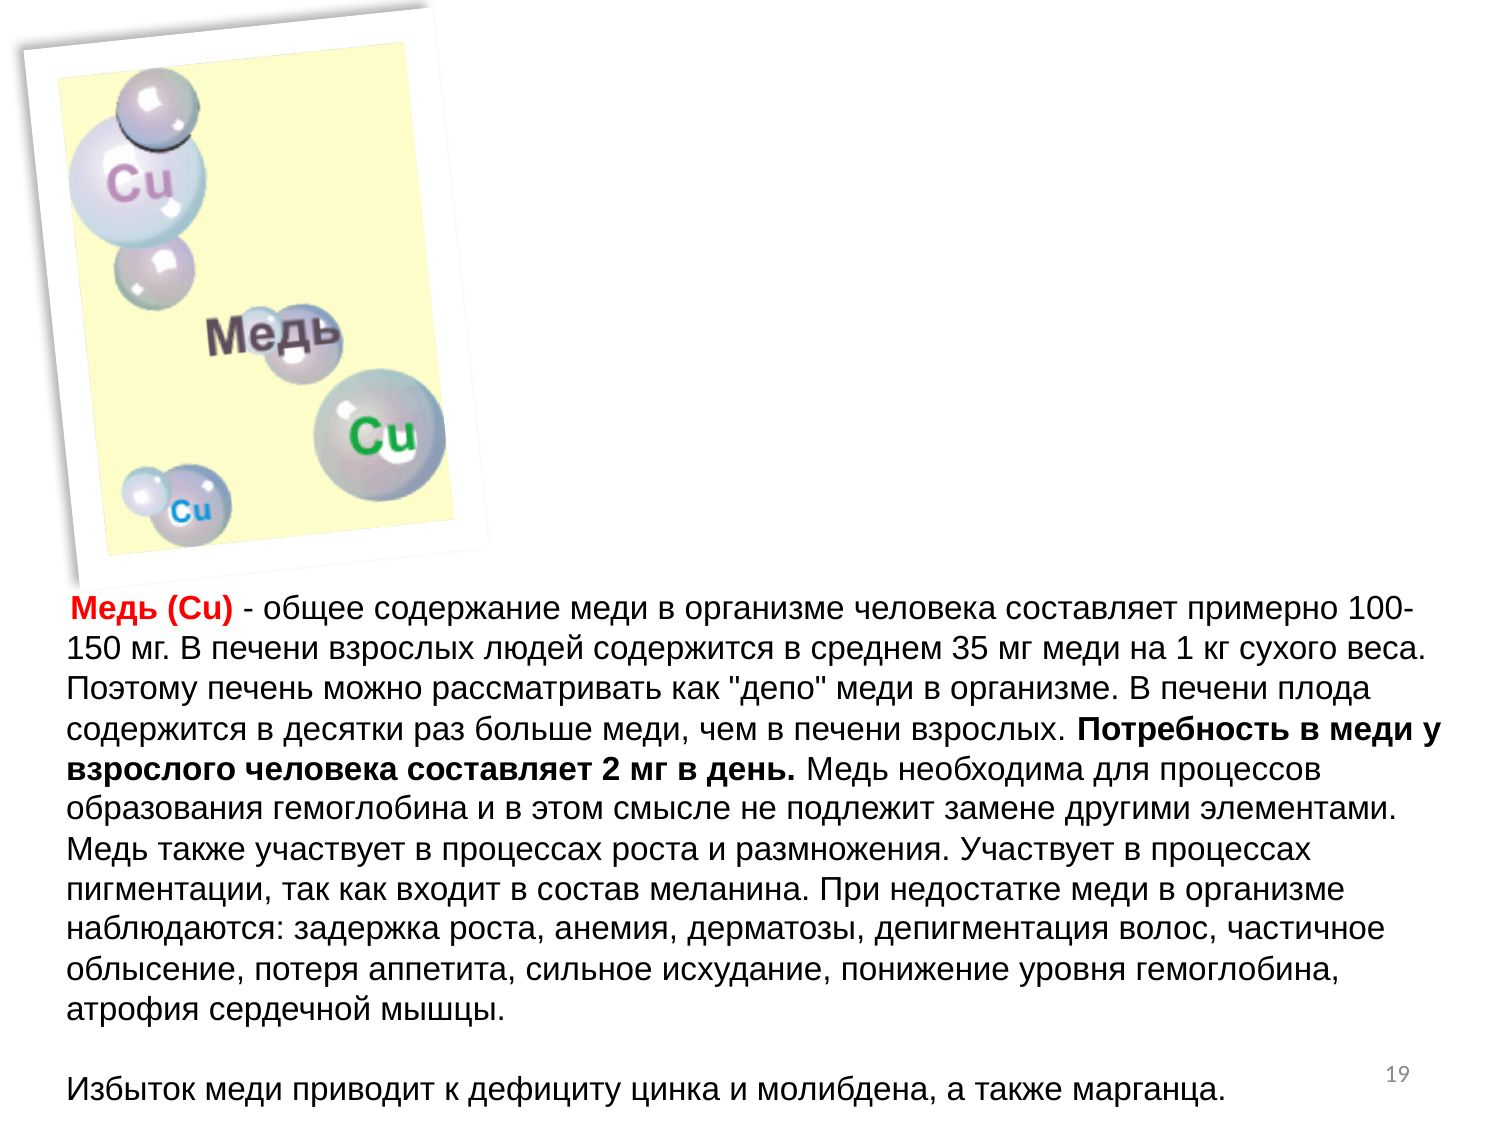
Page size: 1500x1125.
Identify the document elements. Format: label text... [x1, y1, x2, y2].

picture [59, 43, 454, 555]
list Медь (Cu) - общее содержание меди в организме человека составляет примерно 100-150 мг. В печени взрослых людей содержится в среднем 35 мг меди на 1 кг сухого веса. Поэтому печень можно рассматривать как "депо" меди в организме. В печени плода содержится в десятки раз больше меди, чем в печени взрослых. Потребность в меди у взрослого человека составляет 2 мг в день. Медь необходима для процессов образования гемоглобина и в этом смысле не подлежит замене другими элементами. Медь также участвует в процессах роста и размножения. Участвует в процессах пигментации, так как входит в состав меланина. При недостатке меди в организме наблюдаются: задержка роста, анемия, дерматозы, депигментация волос, частичное облысение, потеря аппетита, сильное исхудание, понижение уровня гемоглобина, атрофия сердечной мышцы. Избыток меди приводит к дефициту цинка и мoлибдена, а также марганца. [0, 578, 1461, 1125]
